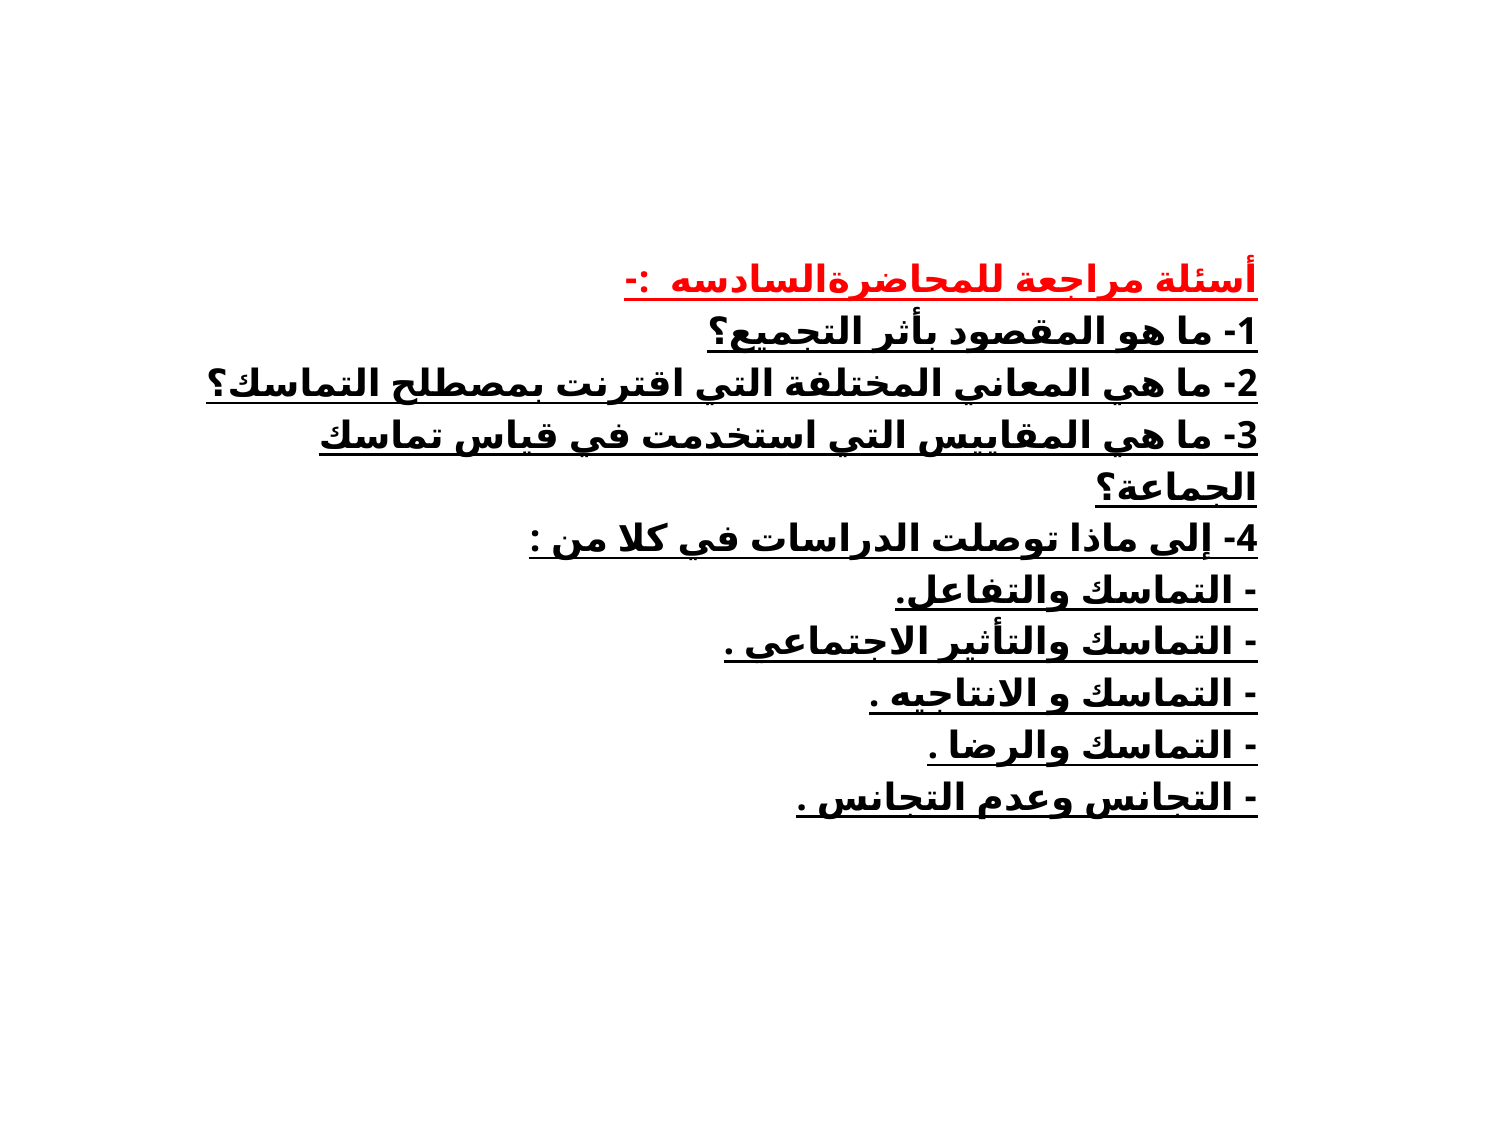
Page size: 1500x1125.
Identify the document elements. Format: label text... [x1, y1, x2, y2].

text_box أسئلة مراجعة للمحاضرةالسادسه :- 1- ما هو المقصود بأثر التجميع؟ 2- ما هي المعاني المختلفة التي اقترنت بمصطلح التماسك؟ 3- ما هي المقاييس التي استخدمت في قياس تماسك الجماعة؟ 4- إلى ماذا توصلت الدراسات في كلا من : - التماسك والتفاعل. - التماسك والتأثير الاجتماعي . - التماسك و الانتاجيه . - التماسك والرضا . - التجانس وعدم التجانس . [171, 241, 1329, 826]
